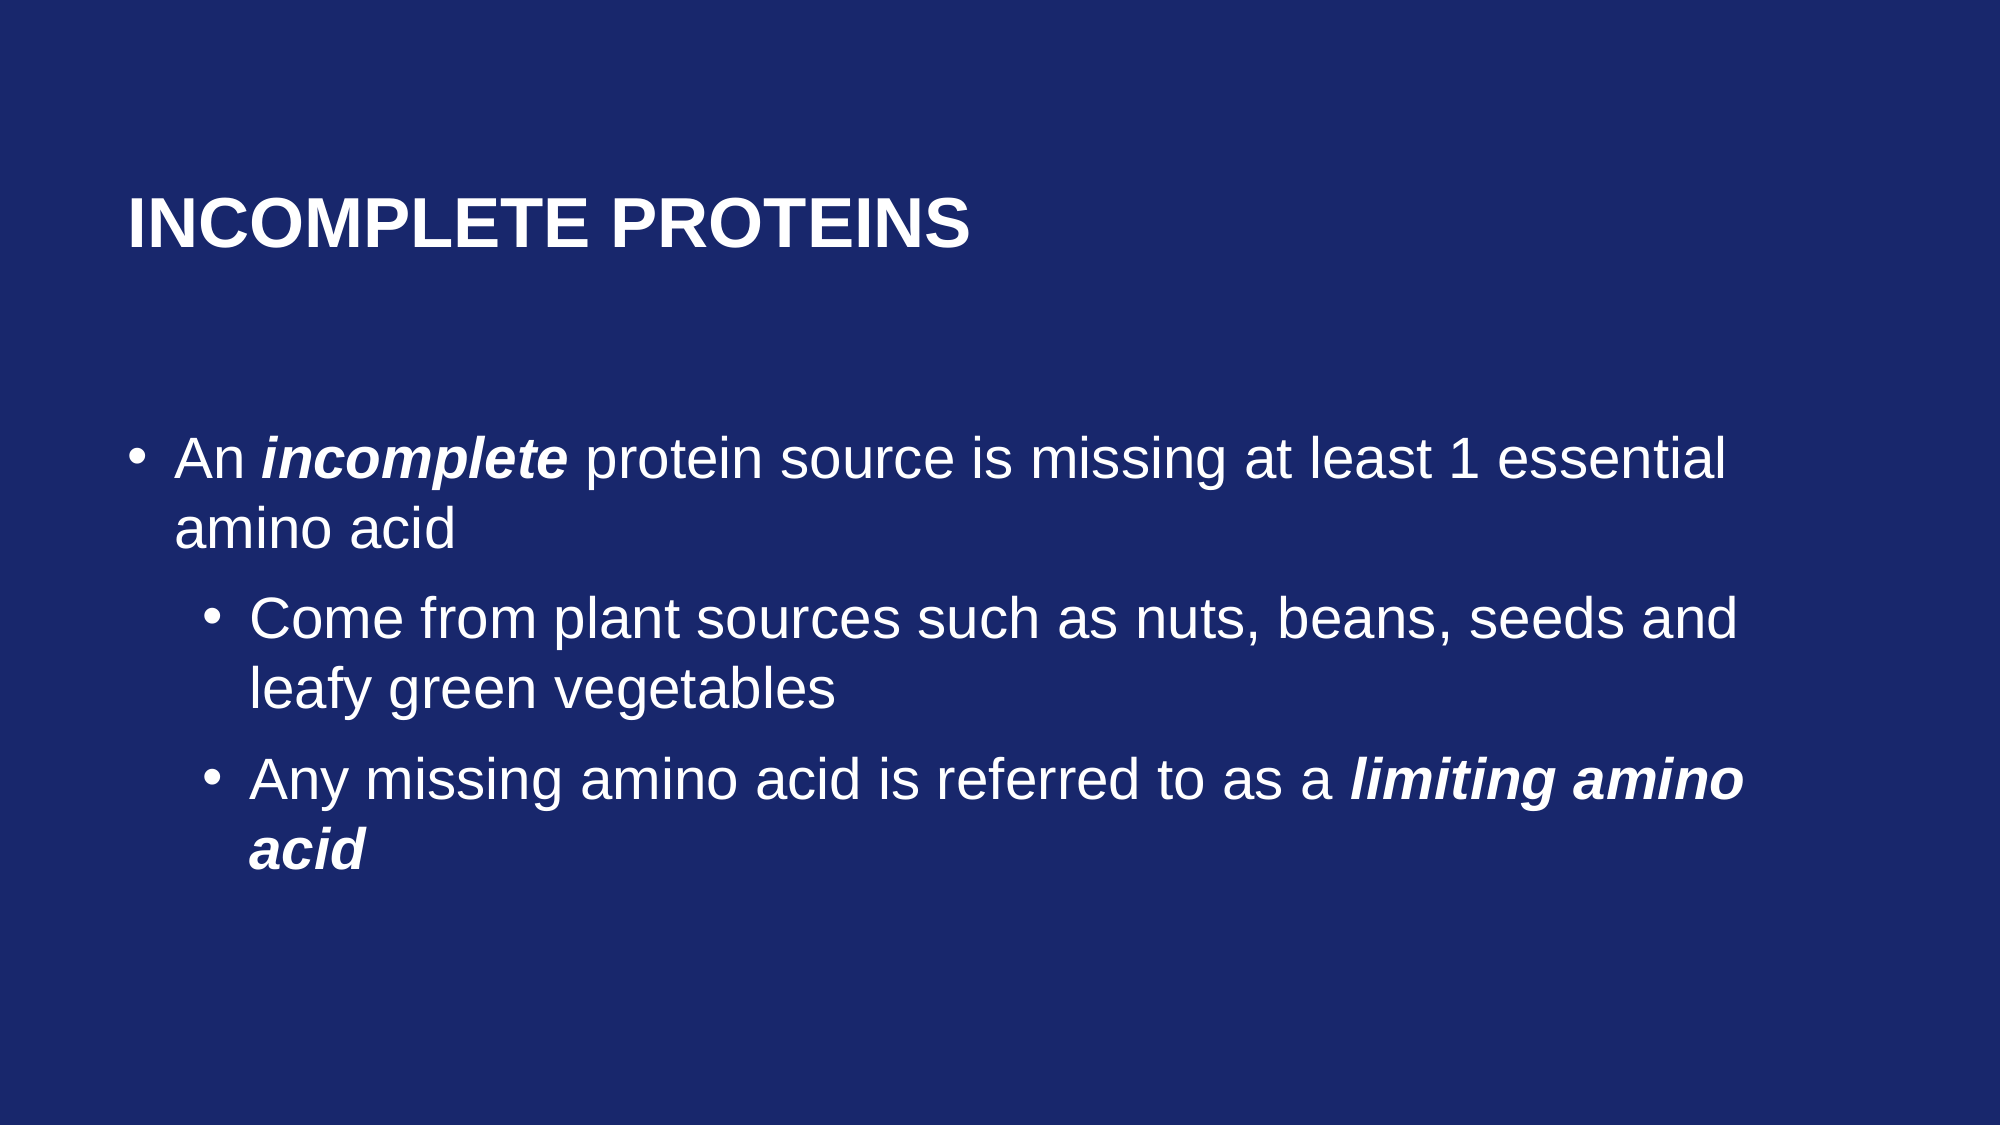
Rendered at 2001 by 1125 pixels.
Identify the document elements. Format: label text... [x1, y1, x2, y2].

list An incomplete protein source is missing at least 1 essential amino acid Come from plant sources such as nuts, beans, seeds and leafy green vegetables Any missing amino acid is referred to as a limiting amino acid [112, 351, 1775, 950]
title Incomplete Proteins [112, 99, 1775, 339]
